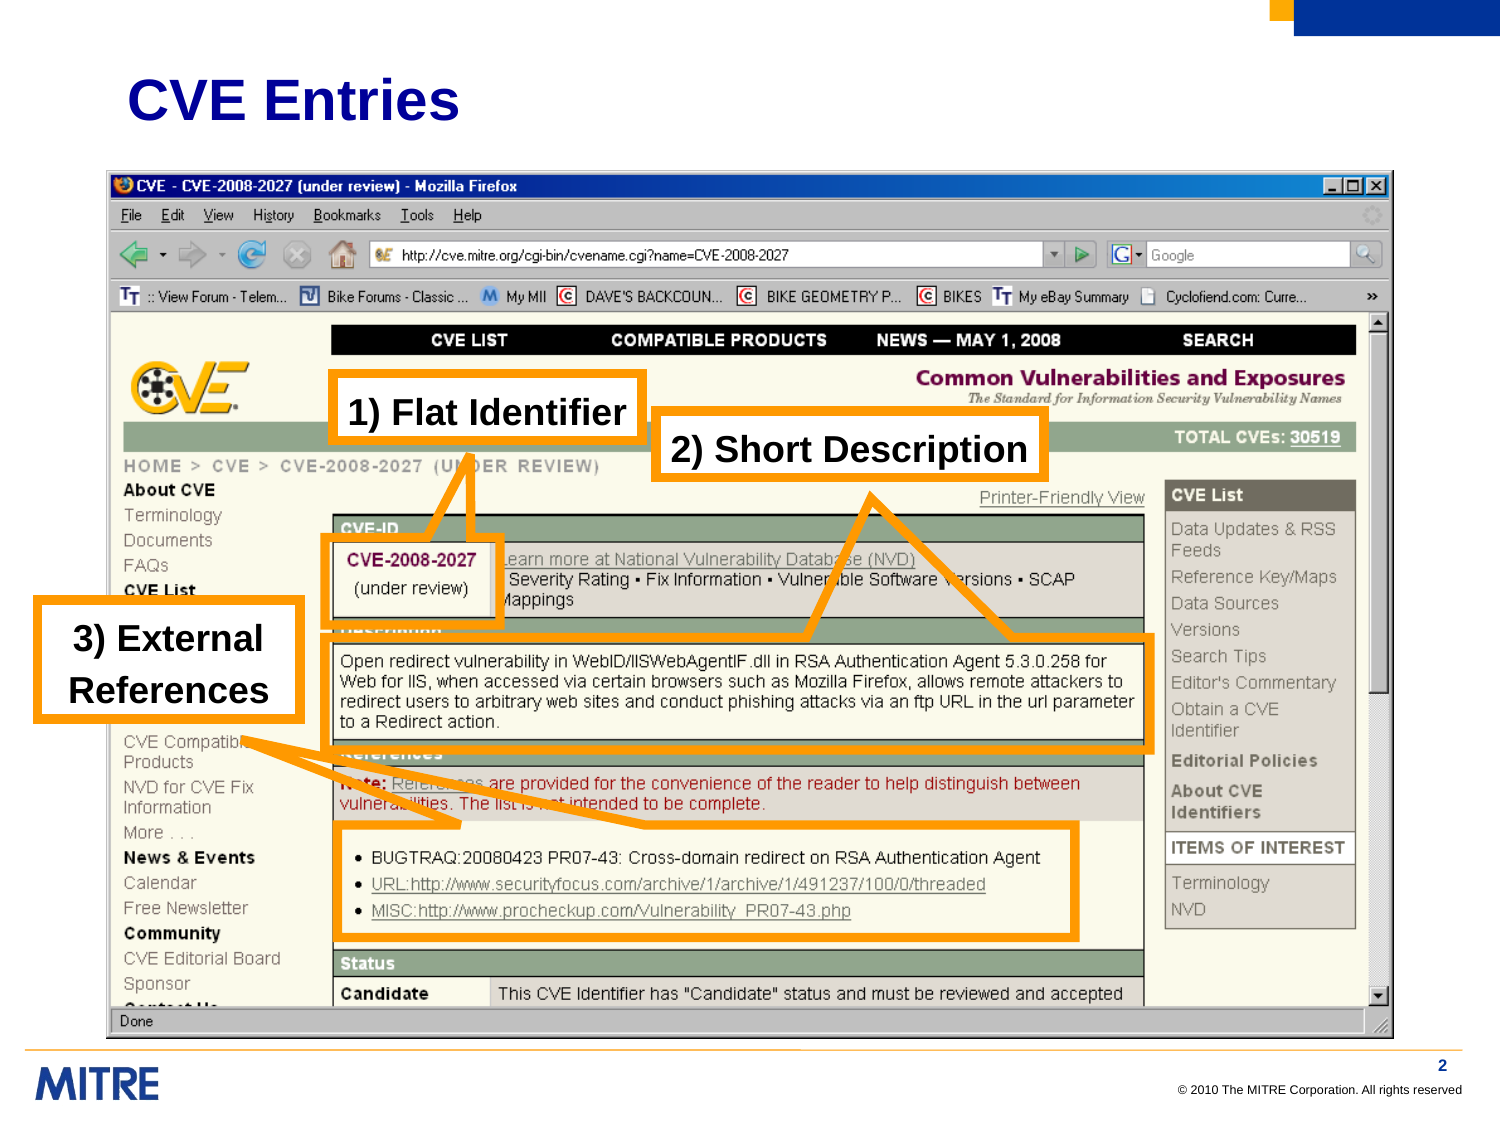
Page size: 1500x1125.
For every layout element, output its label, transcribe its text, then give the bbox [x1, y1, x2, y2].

slide_number 2 [1374, 1049, 1463, 1076]
picture [30, 1064, 163, 1106]
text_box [37, 599, 1076, 938]
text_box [324, 373, 647, 410]
picture [105, 170, 1394, 1040]
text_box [324, 410, 1151, 751]
title CVE Entries [112, 62, 1288, 151]
